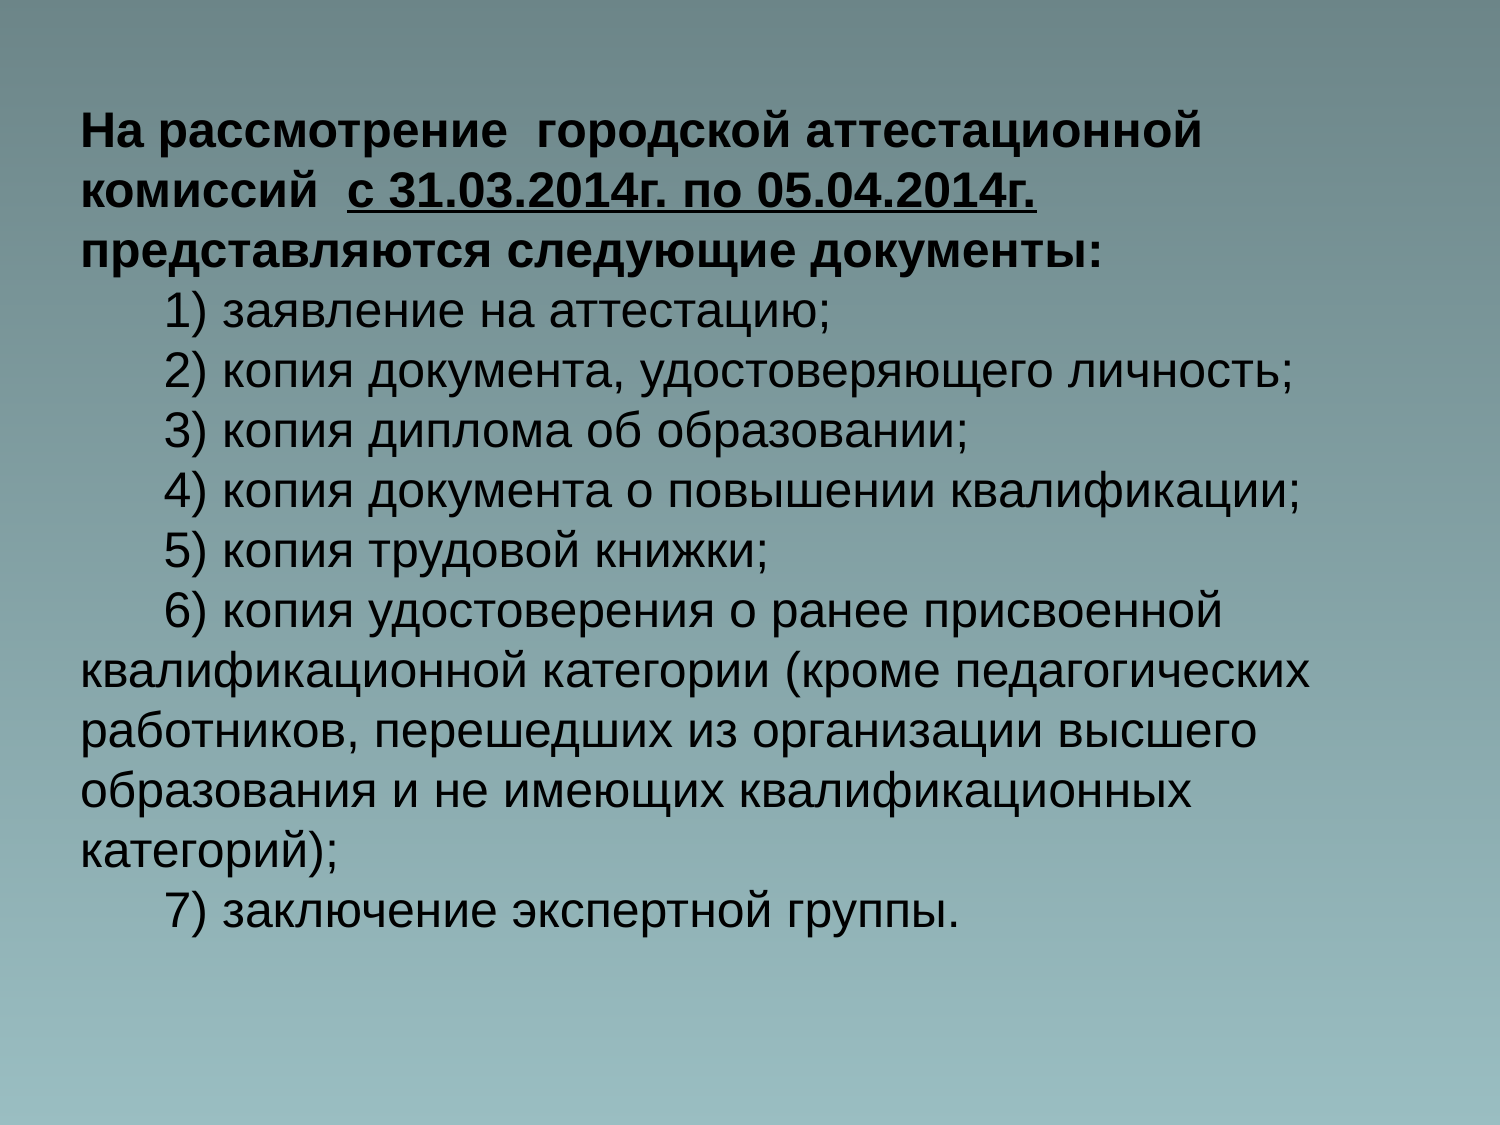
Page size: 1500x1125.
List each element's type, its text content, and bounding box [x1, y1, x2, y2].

list На рассмотрение городской аттестационной комиссий с 31.03.2014г. по 05.04.2014г. представляются следующие документы: 1) заявление на аттестацию; 2) копия документа, удостоверяющего личность; 3) копия диплома об образовании; 4) копия документа о повышении квалификации; 5) копия трудовой книжки; 6) копия удостоверения о ранее присвоенной квалификационной категории (кроме педагогических работников, перешедших из организации высшего образования и не имеющих квалификационных категорий); 7) заключение экспертной группы. [64, 90, 1473, 833]
